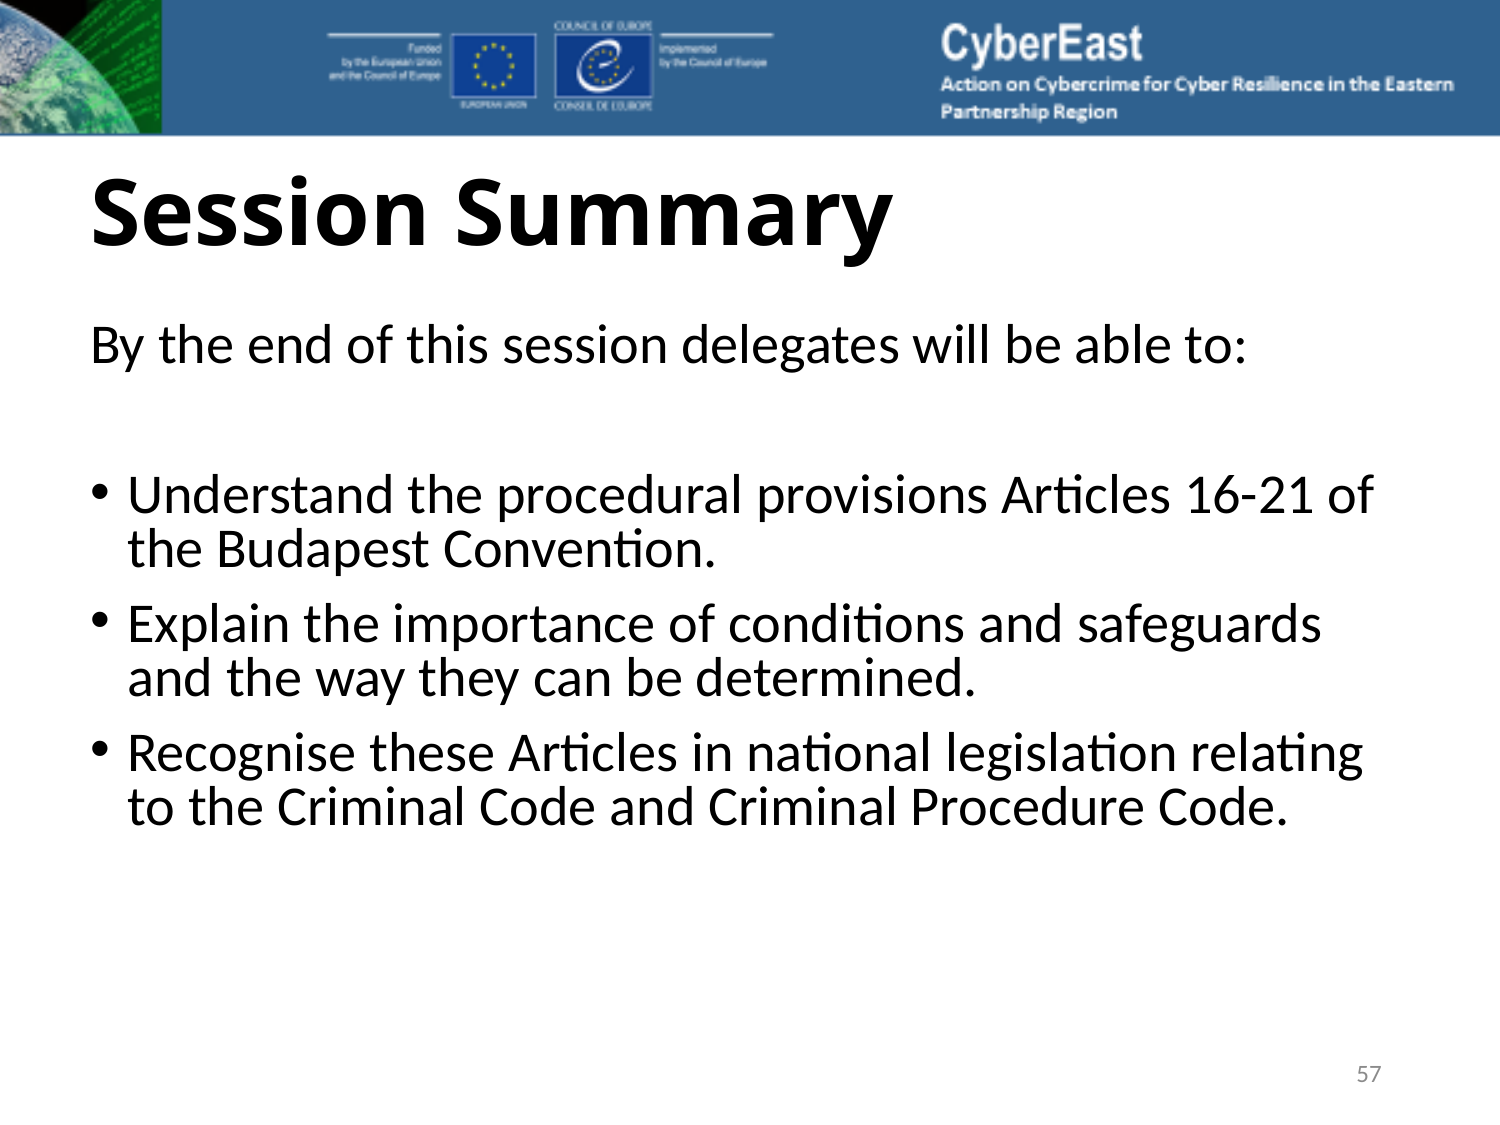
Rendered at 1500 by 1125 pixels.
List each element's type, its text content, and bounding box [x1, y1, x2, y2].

slide_number 57 [1059, 1042, 1397, 1103]
list By the end of this session delegates will be able to: Understand the procedural provisions Articles 16-21 of the Budapest Convention. Explain the importance of conditions and safeguards and the way they can be determined. Recognise these Articles in national legislation relating to the Criminal Code and Criminal Procedure Code. [75, 224, 1425, 1035]
title Session Summary [75, 139, 1425, 224]
picture [0, 0, 1500, 1125]
